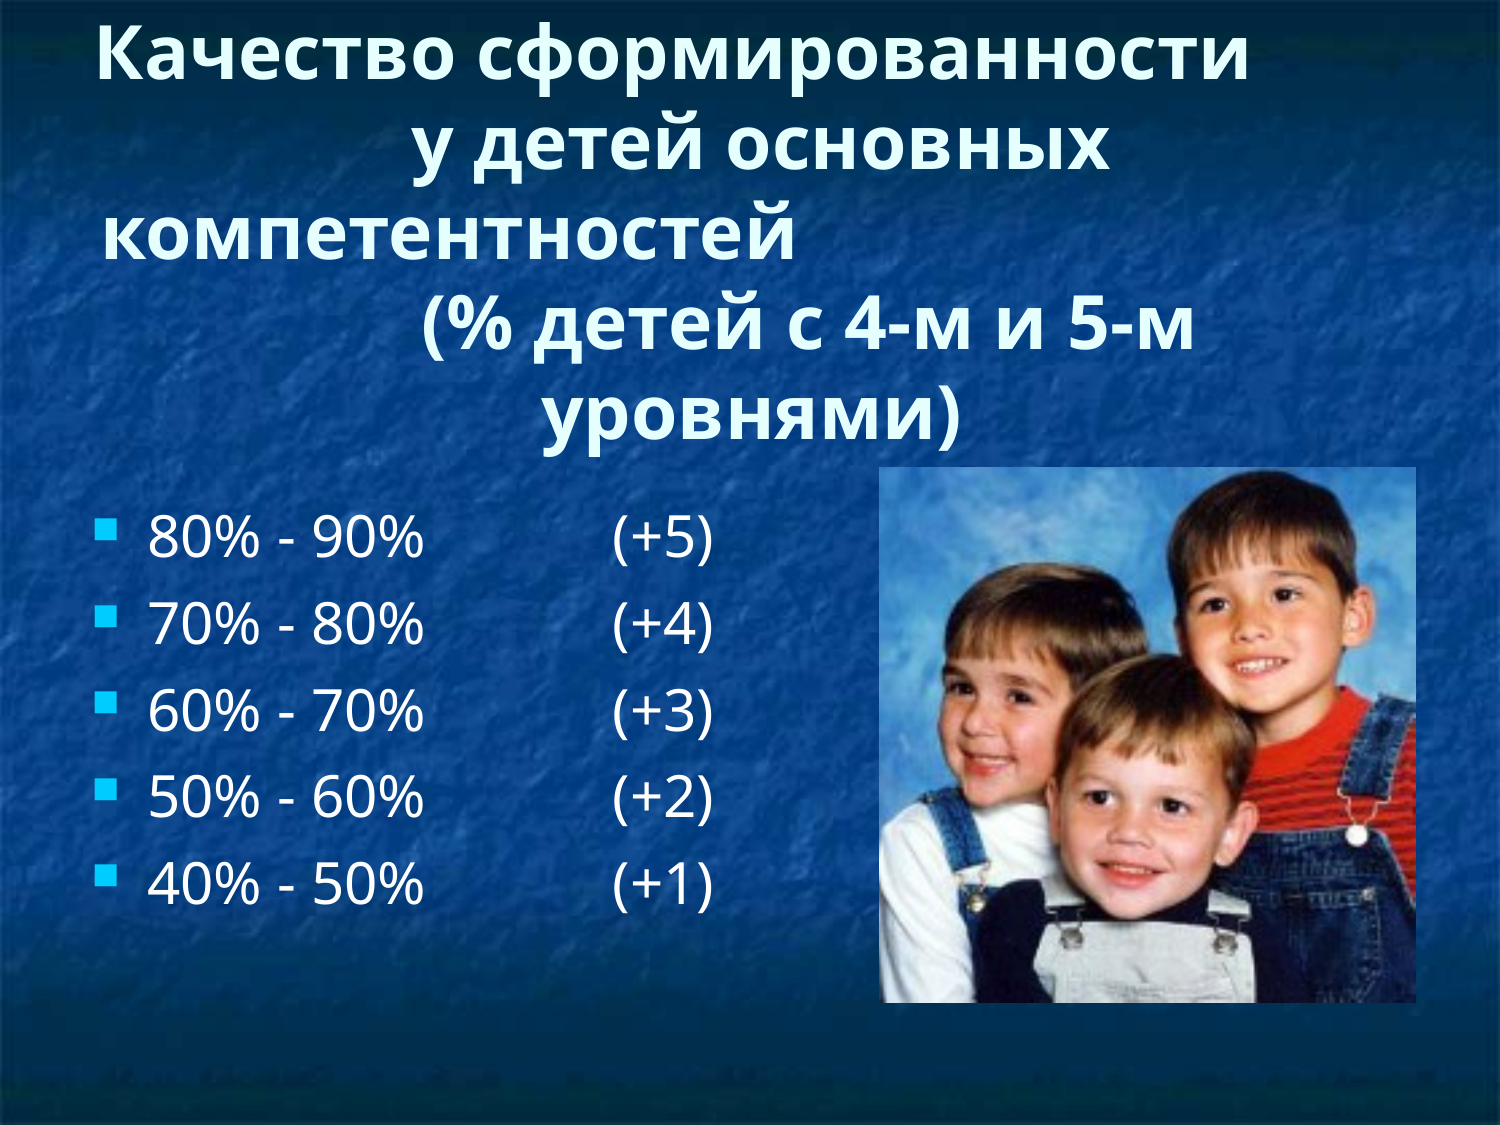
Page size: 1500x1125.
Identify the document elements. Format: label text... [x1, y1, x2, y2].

picture [0, 0, 1500, 1125]
title Качество сформированности у детей основных компетентностей (% детей с 4-м и 5-м уровнями) [76, 42, 1427, 417]
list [879, 467, 1416, 1004]
list 80% - 90% (+5) 70% - 80% (+4) 60% - 70% (+3) 50% - 60% (+2) 40% - 50% (+1) [76, 491, 762, 978]
